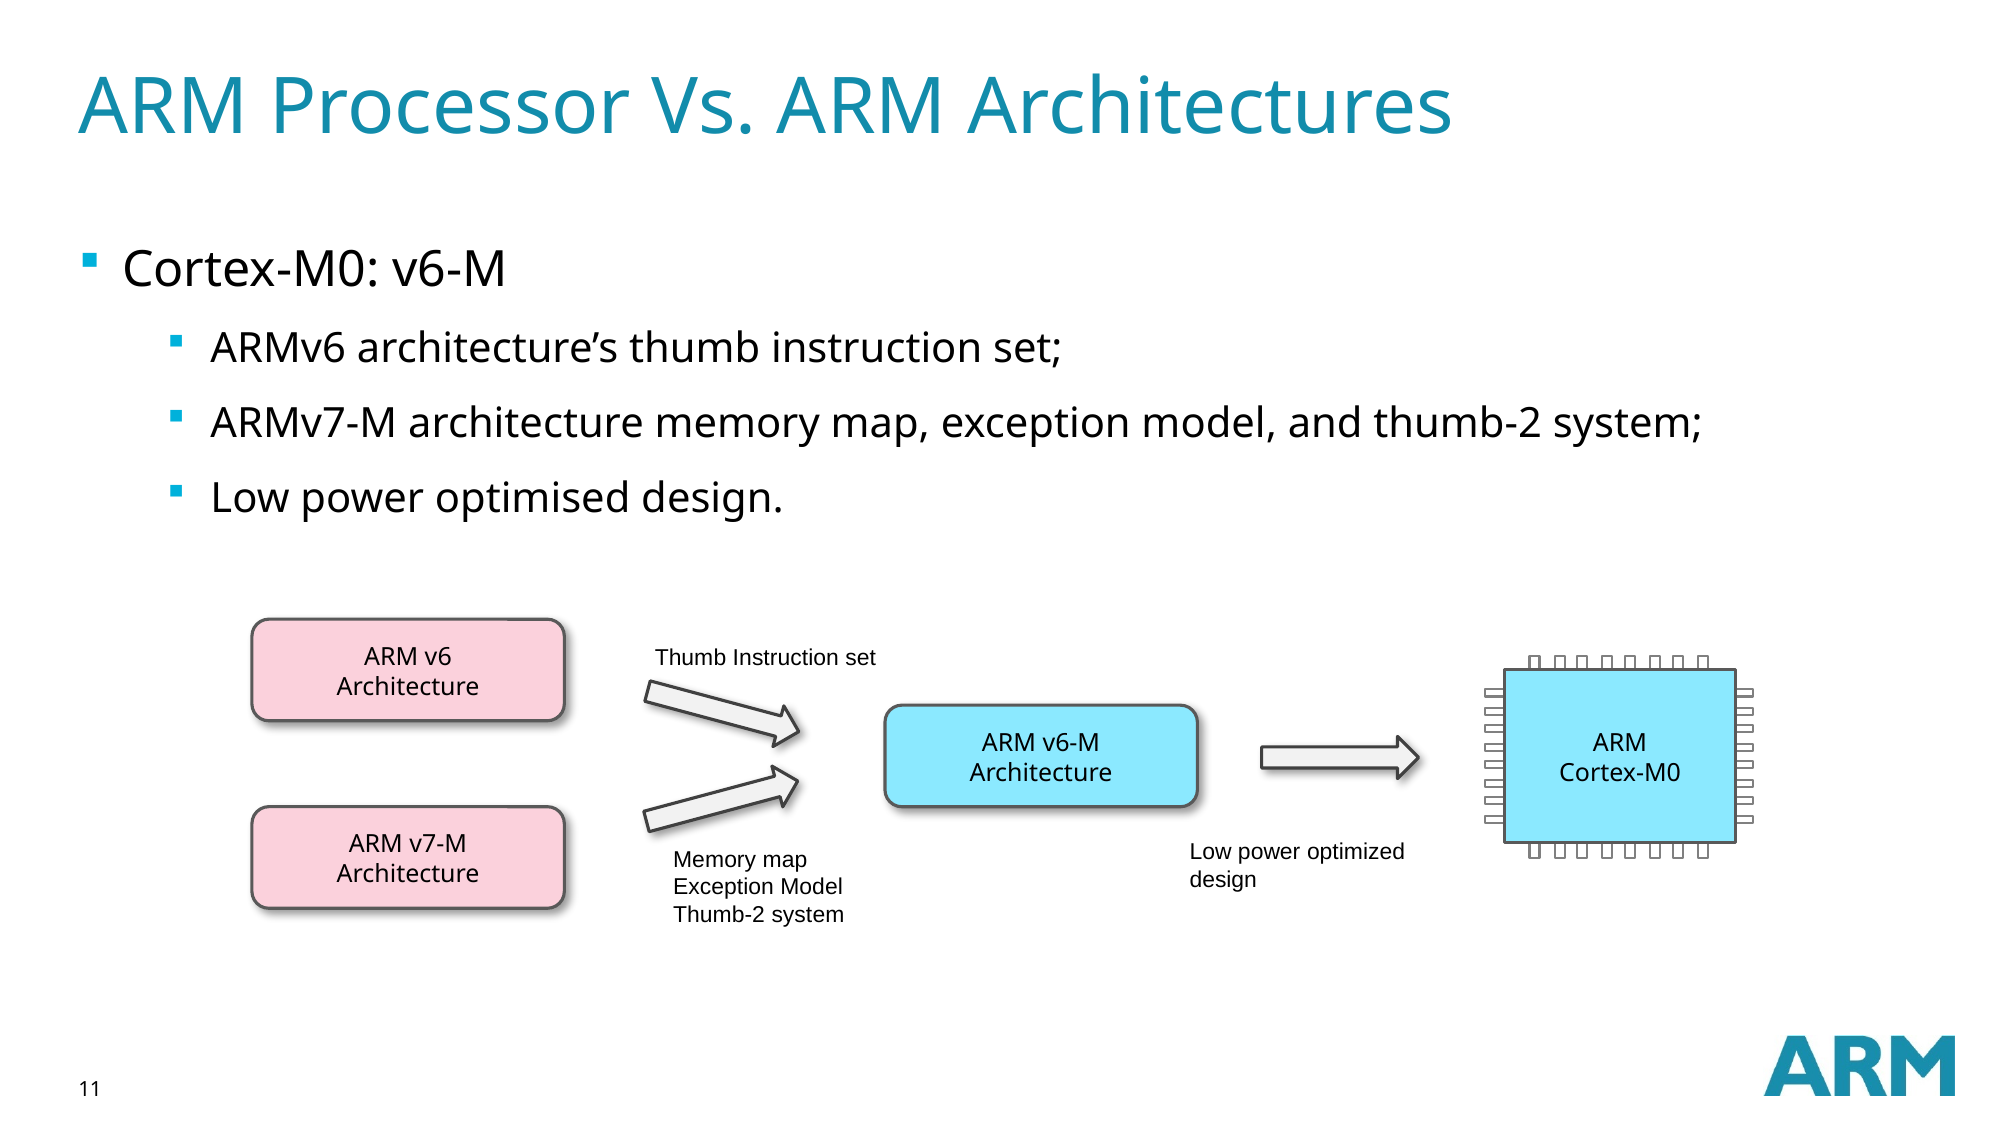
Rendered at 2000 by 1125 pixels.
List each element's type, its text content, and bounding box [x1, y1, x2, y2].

list Cortex-M0: v6-M ARMv6 architecture’s thumb instruction set; ARMv7-M architecture memory map, exception model, and thumb-2 system; Low power optimised design. [78, 236, 1909, 1004]
text_box ARM v6 Architecture [251, 619, 565, 721]
text_box Low power optimized design [1174, 829, 1540, 899]
text_box [643, 766, 798, 832]
text_box Memory map Exception Model Thumb-2 system [658, 836, 1024, 935]
text_box Thumb Instruction set [640, 634, 1006, 677]
text_box ARM v6-M Architecture [884, 705, 1198, 807]
title ARM Processor Vs. ARM Architectures [78, 55, 1910, 150]
picture [1763, 1035, 1955, 1096]
text_box [644, 680, 799, 747]
text_box ARM v7-M Architecture [251, 806, 565, 909]
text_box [1484, 656, 1754, 858]
text_box [1261, 736, 1419, 779]
